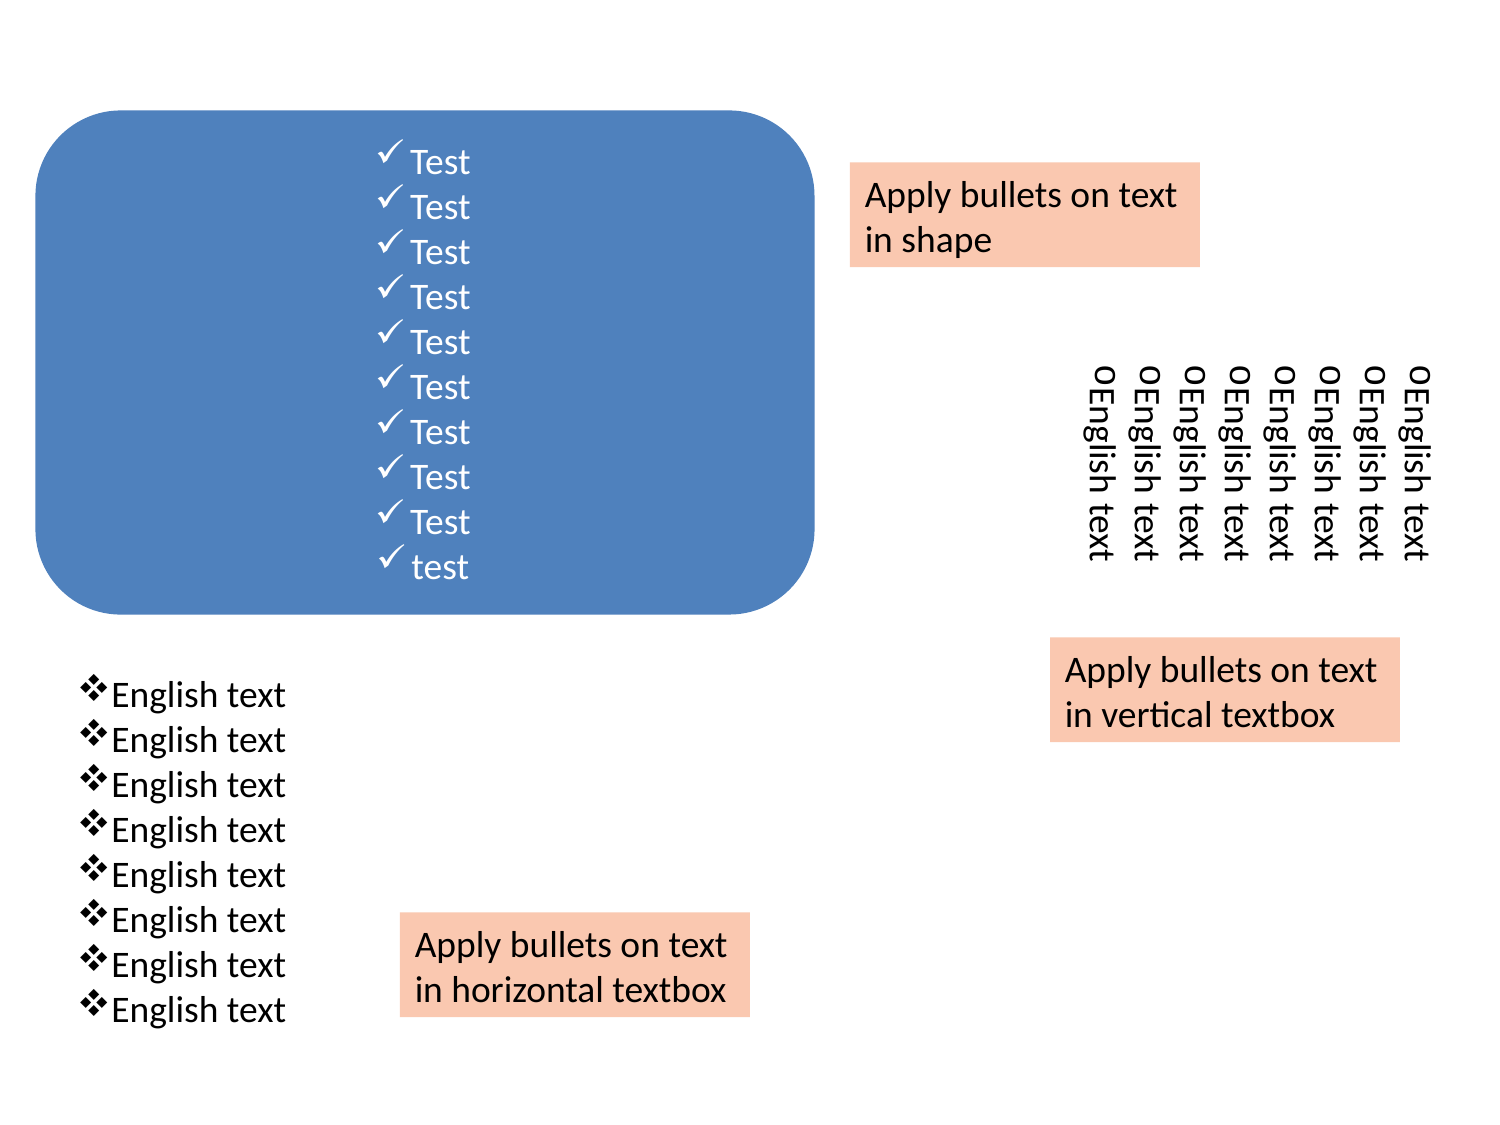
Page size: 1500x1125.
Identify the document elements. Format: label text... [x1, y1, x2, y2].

text_box Apply bullets on text in shape [849, 162, 1200, 268]
text_box Apply bullets on text in horizontal textbox [399, 912, 750, 1018]
text_box English text English text English text English text English text English text English text English text [1010, 350, 1450, 900]
text_box English text English text English text English text English text English text English text English text [62, 662, 650, 1083]
text_box Apply bullets on text in vertical textbox [1050, 637, 1400, 743]
text_box Test Test Test Test Test Test Test Test Test test [35, 110, 815, 615]
